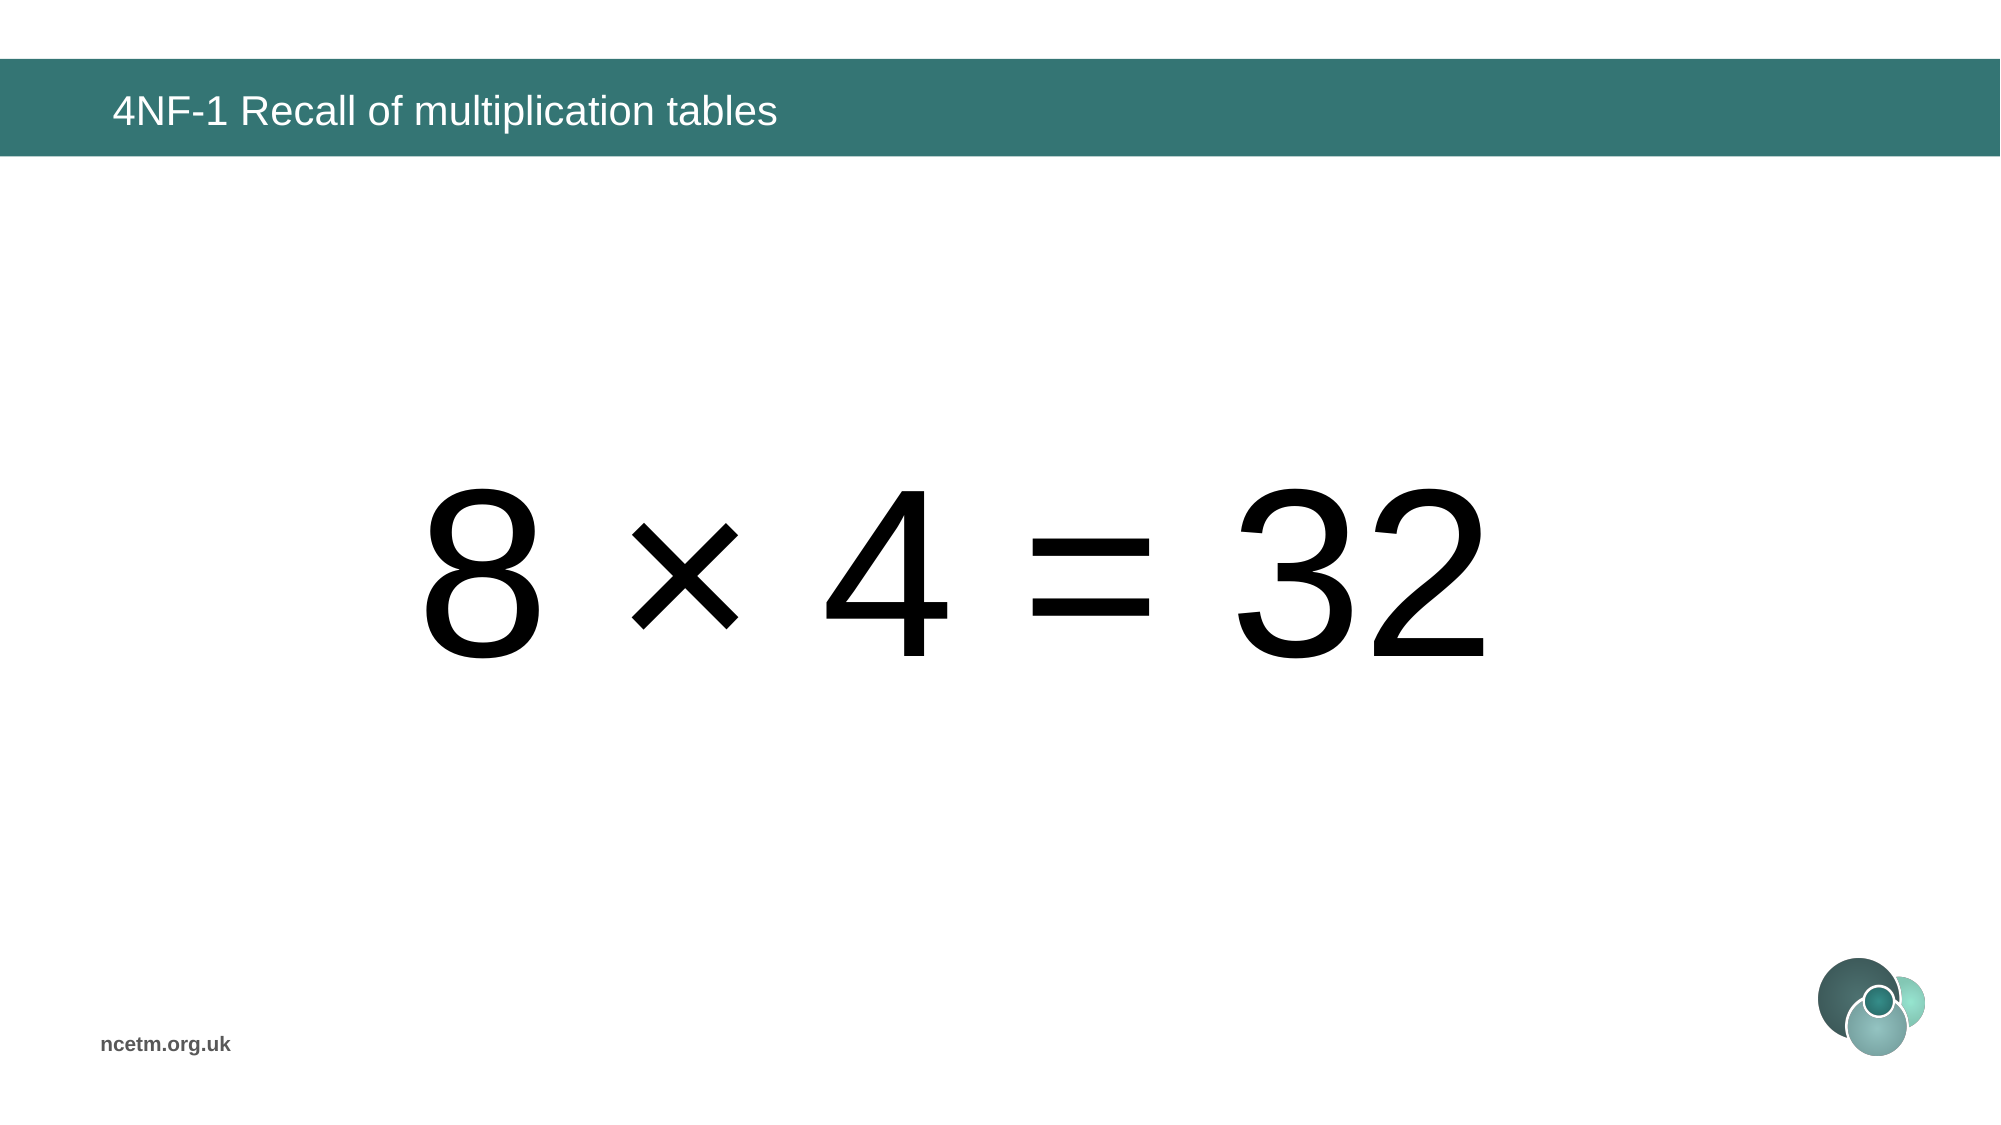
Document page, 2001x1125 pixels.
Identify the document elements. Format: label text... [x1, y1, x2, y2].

title 4NF-1 Recall of multiplication tables [97, 76, 1945, 147]
text_box 32 [1214, 409, 1511, 712]
picture [1818, 958, 1925, 1056]
text_box 8 × 4 = [401, 409, 1214, 712]
